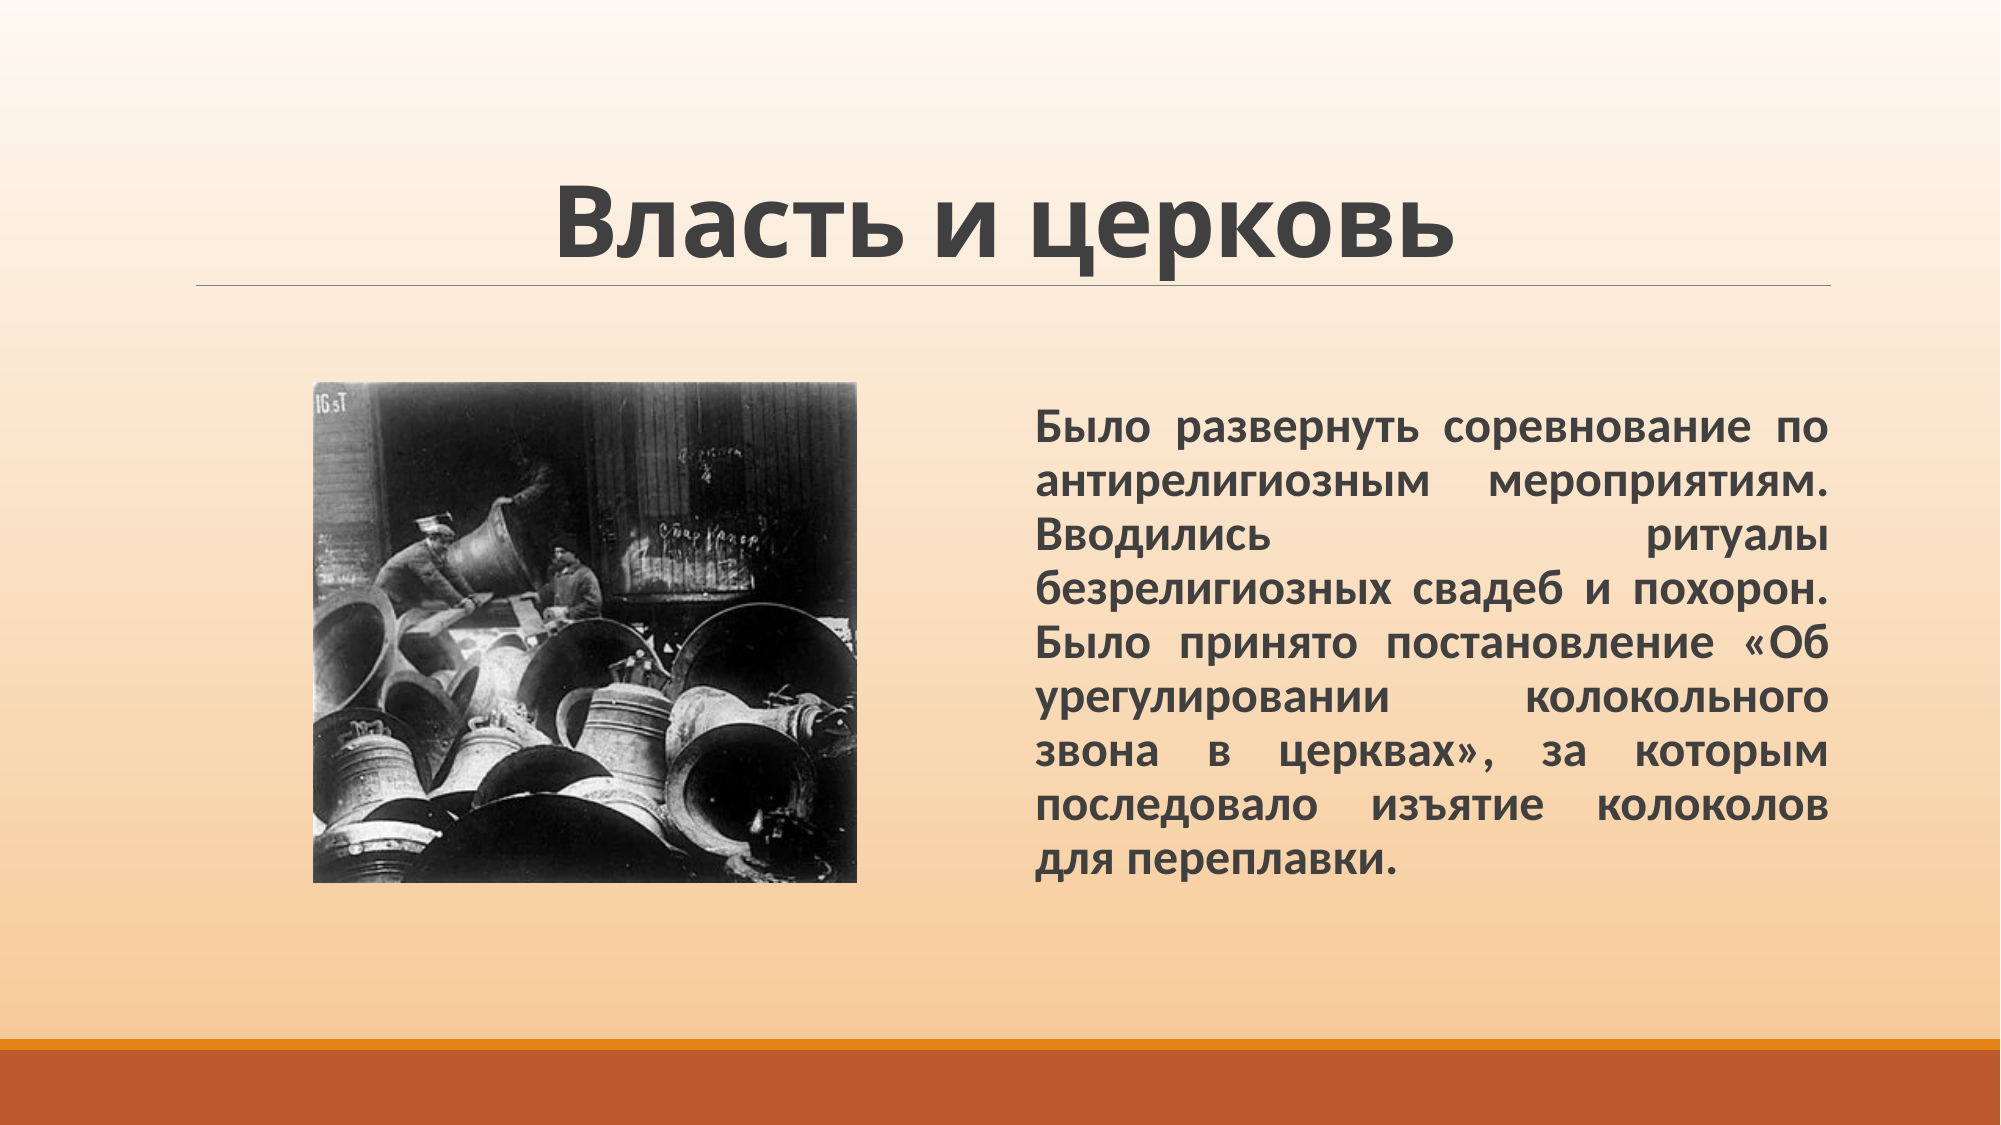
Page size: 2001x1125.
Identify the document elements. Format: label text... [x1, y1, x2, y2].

list Было развернуть соревнование по антирелигиозным мероприятиям. Вводились ритуалы безрелигиозных свадеб и похорон. Было принято постановление «Об урегулировании колокольного звона в церквах», за которым последовало изъятие колоколов для переплавки. [1020, 302, 1830, 963]
title Власть и церковь [180, 47, 1830, 285]
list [313, 382, 857, 884]
